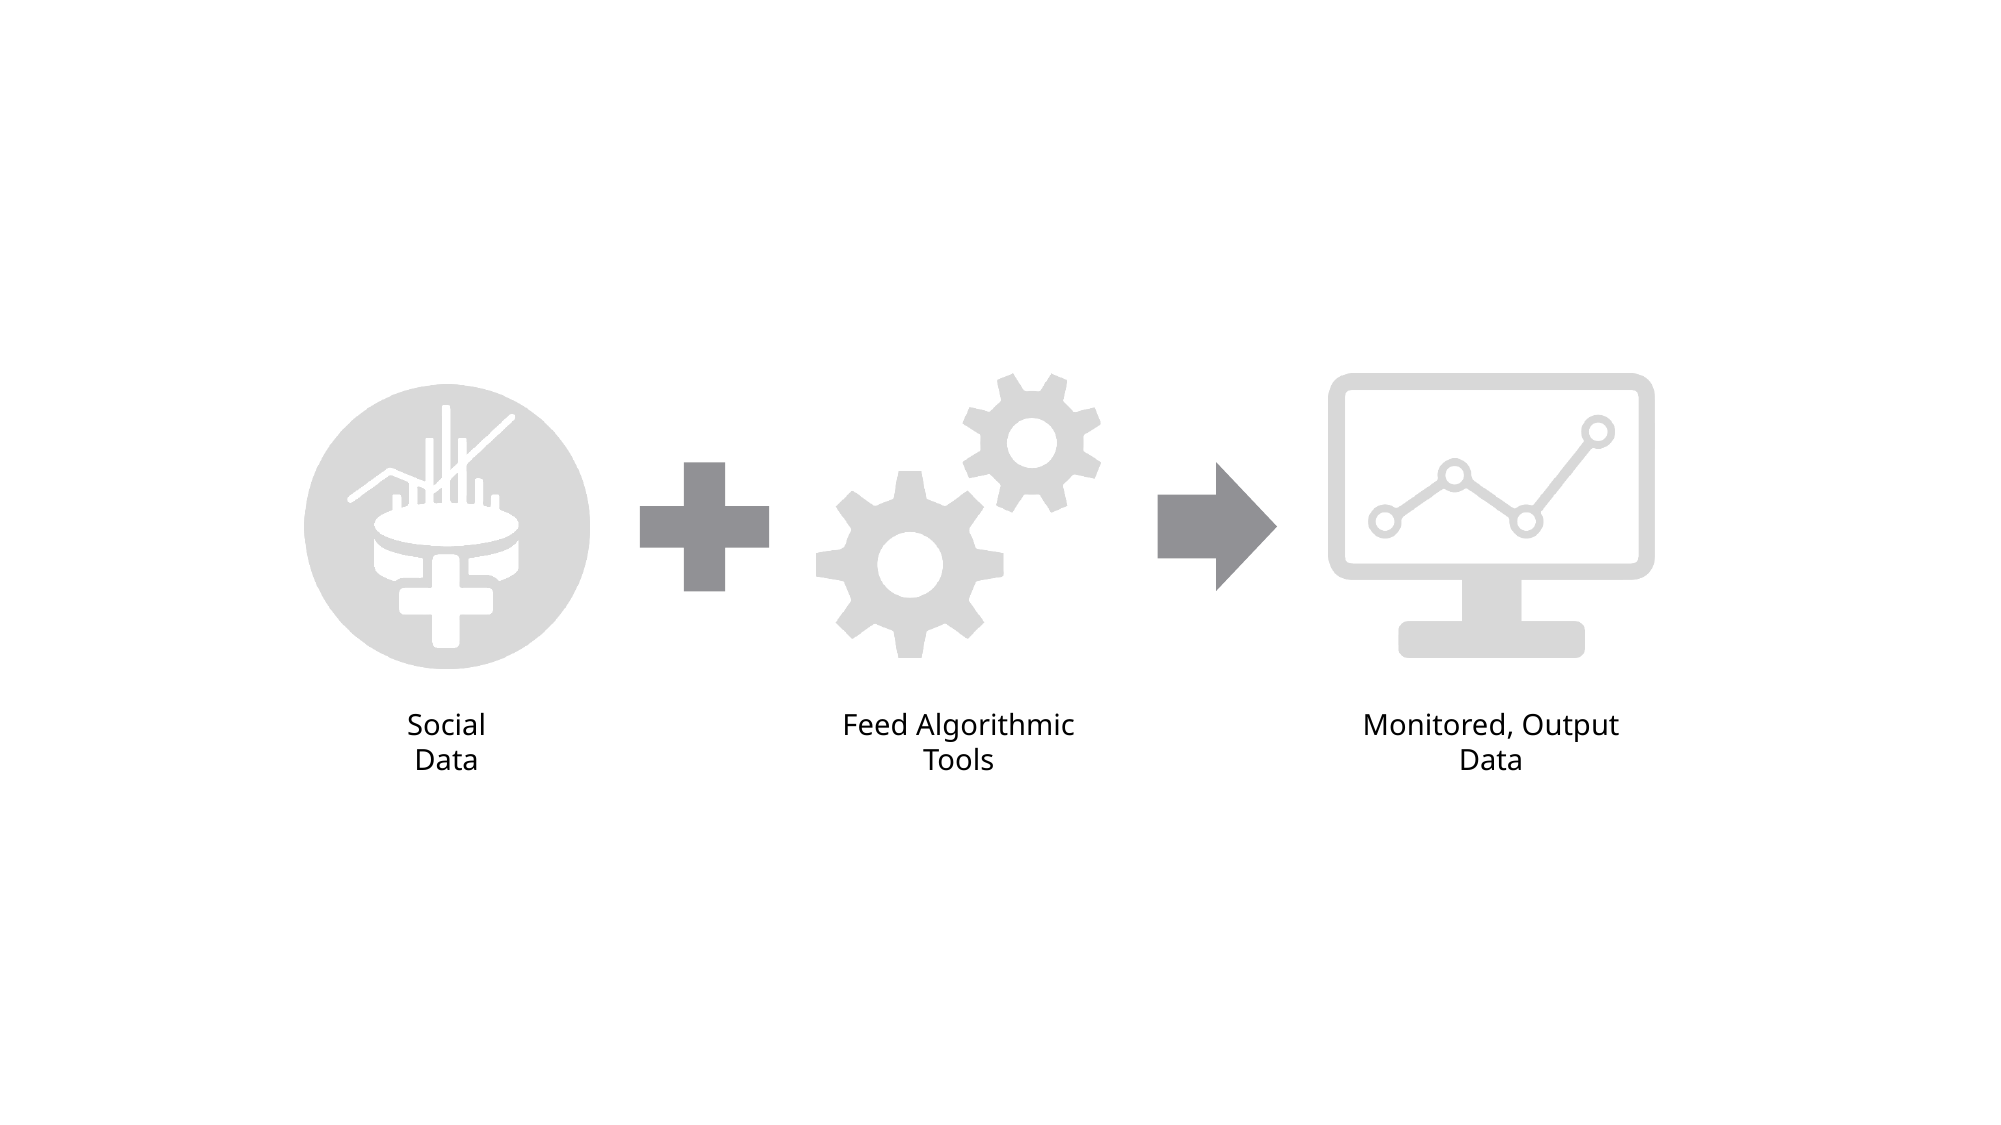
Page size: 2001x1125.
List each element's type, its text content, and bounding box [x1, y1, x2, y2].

picture [816, 373, 1101, 658]
text_box [639, 461, 770, 592]
text_box Social Data [392, 699, 502, 784]
picture [1327, 373, 1655, 658]
text_box [1157, 462, 1278, 591]
picture [304, 384, 590, 669]
text_box Monitored, Output Data [1347, 699, 1635, 784]
text_box Feed Algorithmic Tools [827, 698, 1090, 784]
